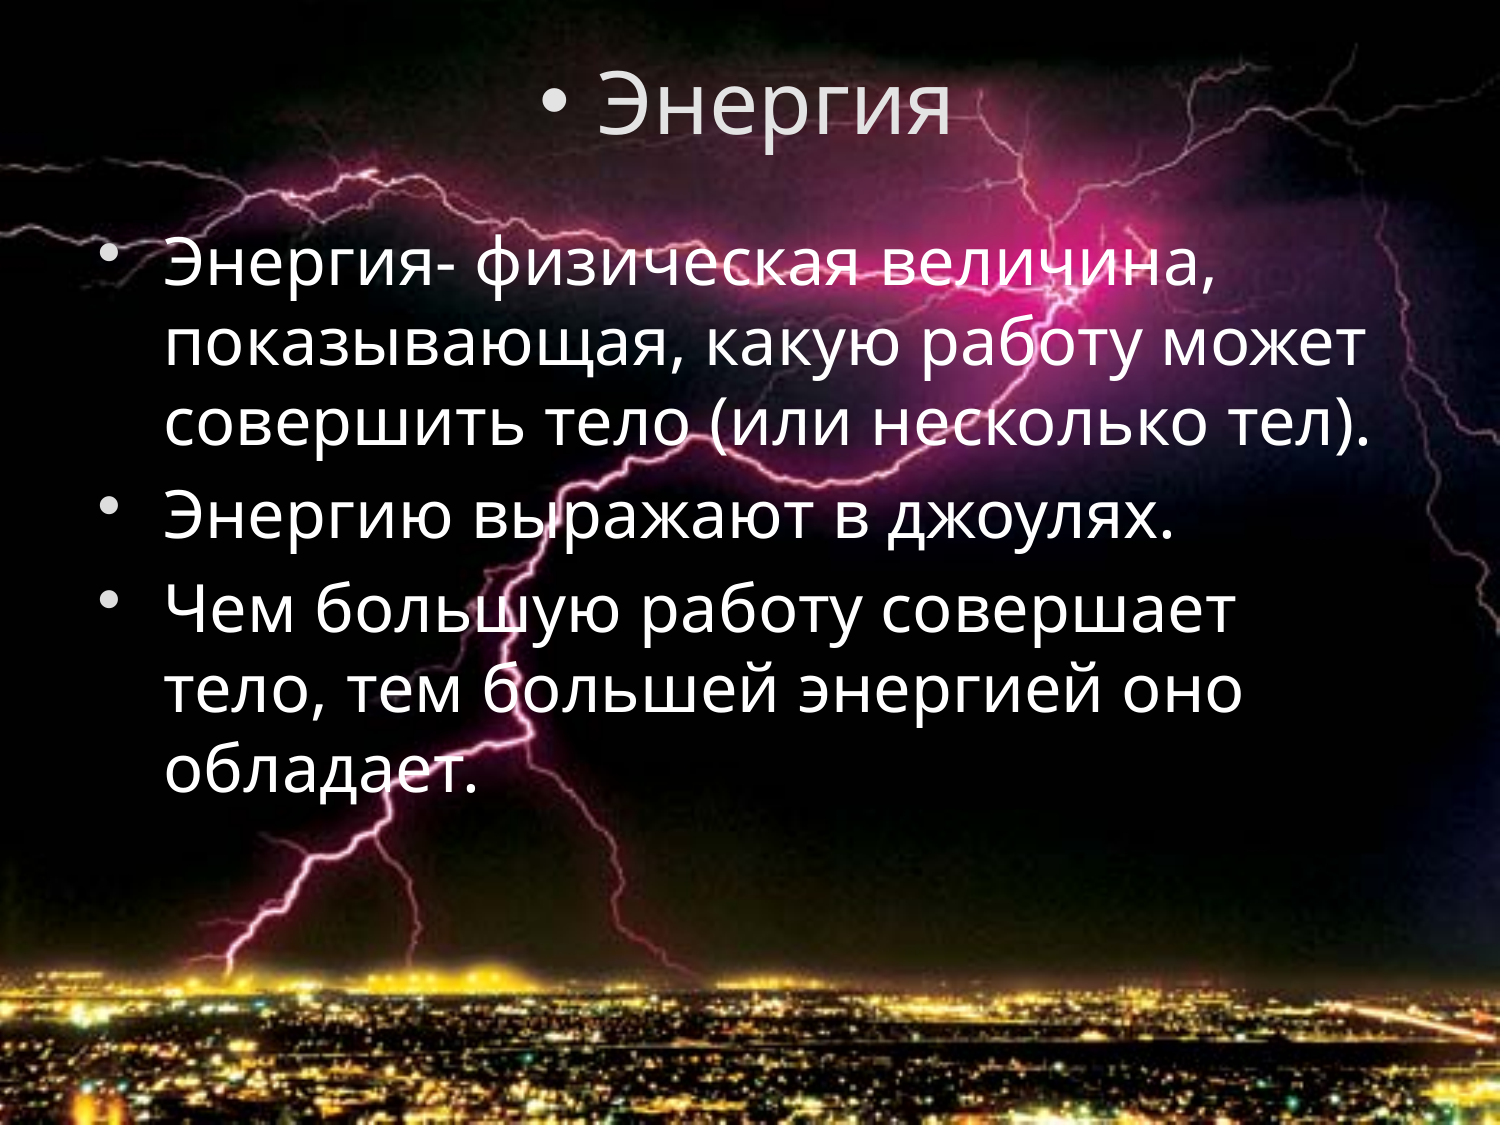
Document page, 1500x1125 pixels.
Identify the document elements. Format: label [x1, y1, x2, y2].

list [0, 0, 1500, 1125]
